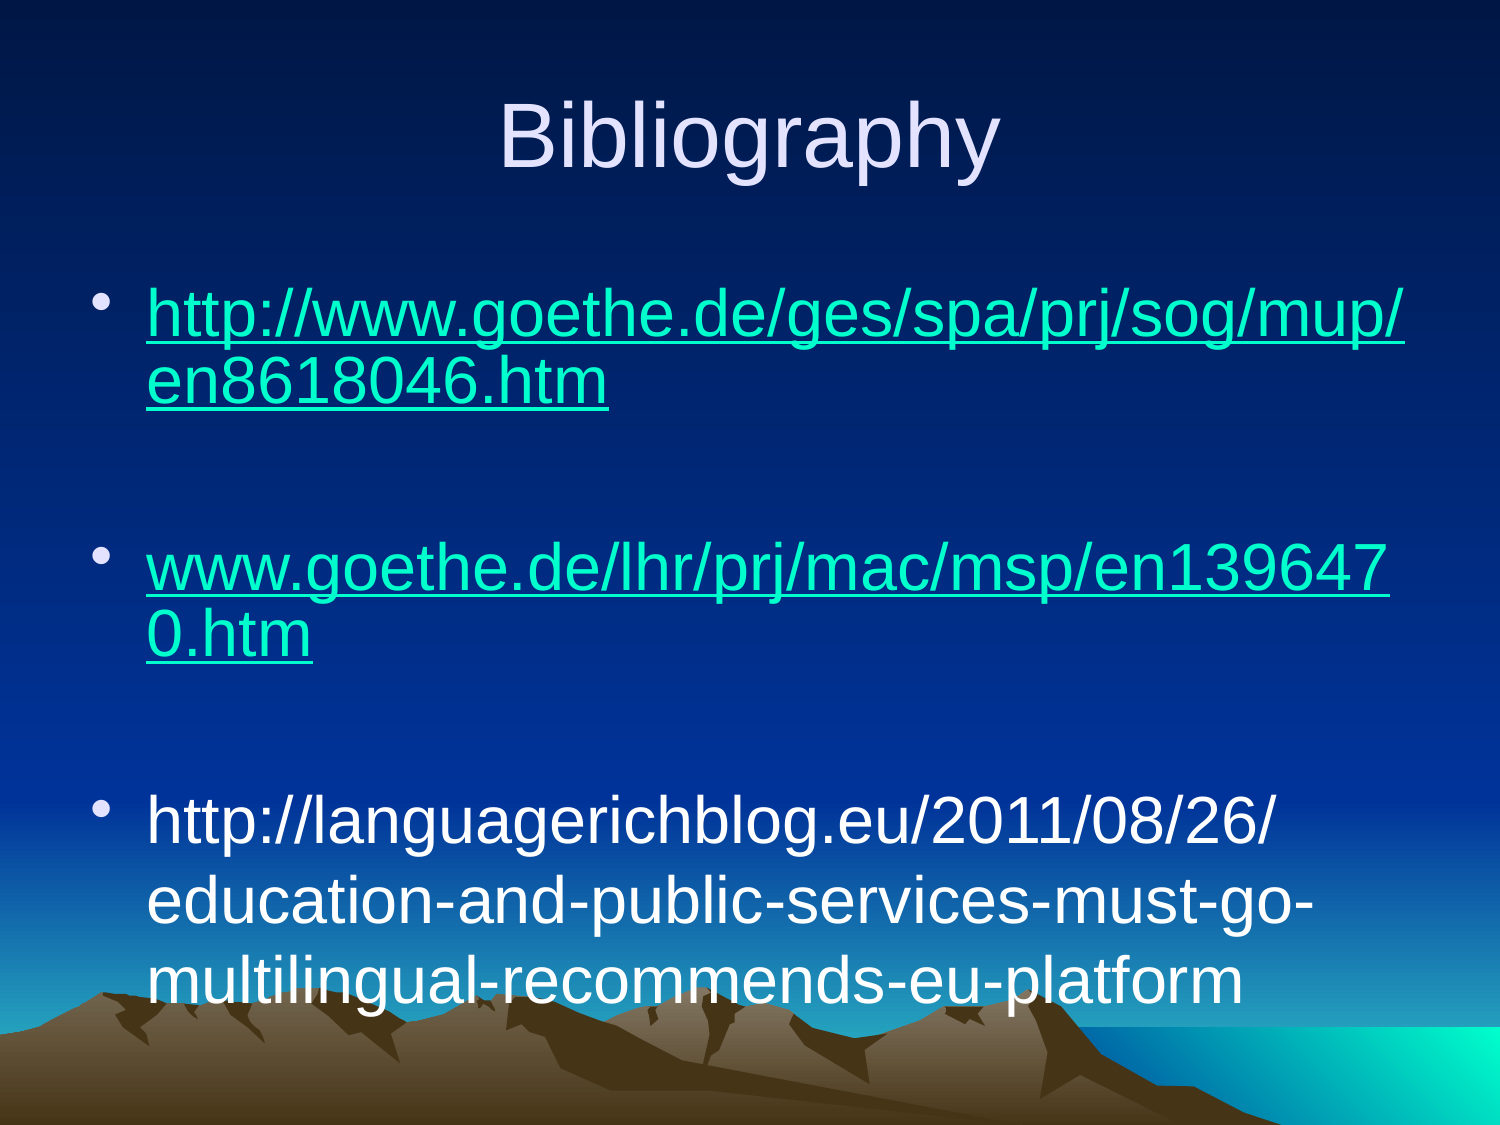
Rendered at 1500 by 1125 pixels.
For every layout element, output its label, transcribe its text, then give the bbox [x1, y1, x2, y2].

list http://www.goethe.de/ges/spa/prj/sog/mup/en8618046.htm www.goethe.de/lhr/prj/mac/msp/en1396470.htm http://languagerichblog.eu/2011/08/26/education-and-public-services-must-go-multilingual-recommends-eu-platform [74, 262, 1426, 1001]
title Bibliography [74, 37, 1426, 226]
